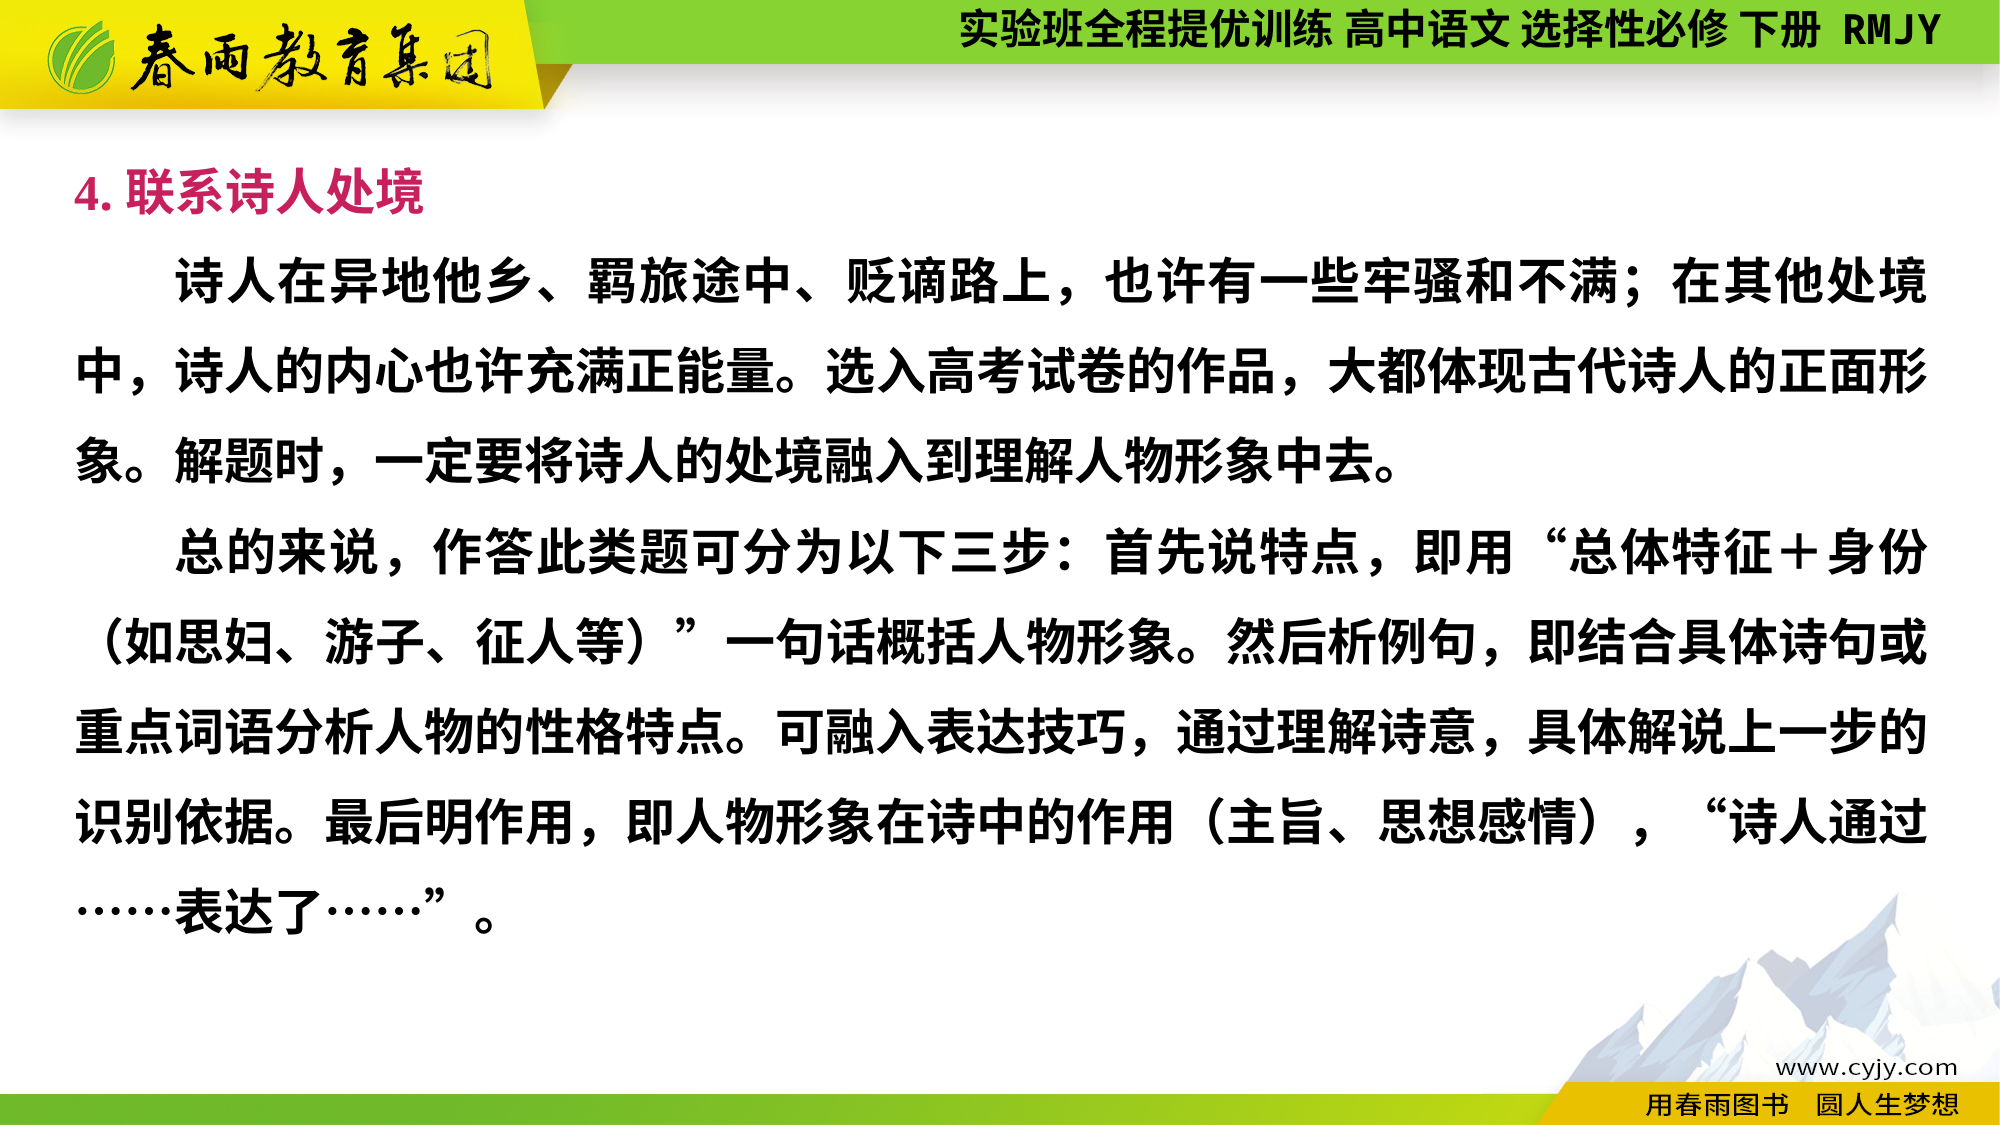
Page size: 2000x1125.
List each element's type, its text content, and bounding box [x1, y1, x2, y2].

picture [0, 0, 2000, 1125]
list 4.联系诗人处境 诗人在异地他乡、羁旅途中、贬谪路上，也许有一些牢骚和不满；在其他处境中，诗人的内心也许充满正能量。选入高考试卷的作品，大都体现古代诗人的正面形象。解题时，一定要将诗人的处境融入到理解人物形象中去。 总的来说，作答此类题可分为以下三步：首先说特点，即用“总体特征＋身份（如思妇、游子、征人等）”一句话概括人物形象。然后析例句，即结合具体诗句或重点词语分析人物的性格特点。可融入表达技巧，通过理解诗意，具体解说上一步的识别依据。最后明作用，即人物形象在诗中的作用（主旨、思想感情），“诗人通过……表达了……”。 [59, 122, 1944, 944]
